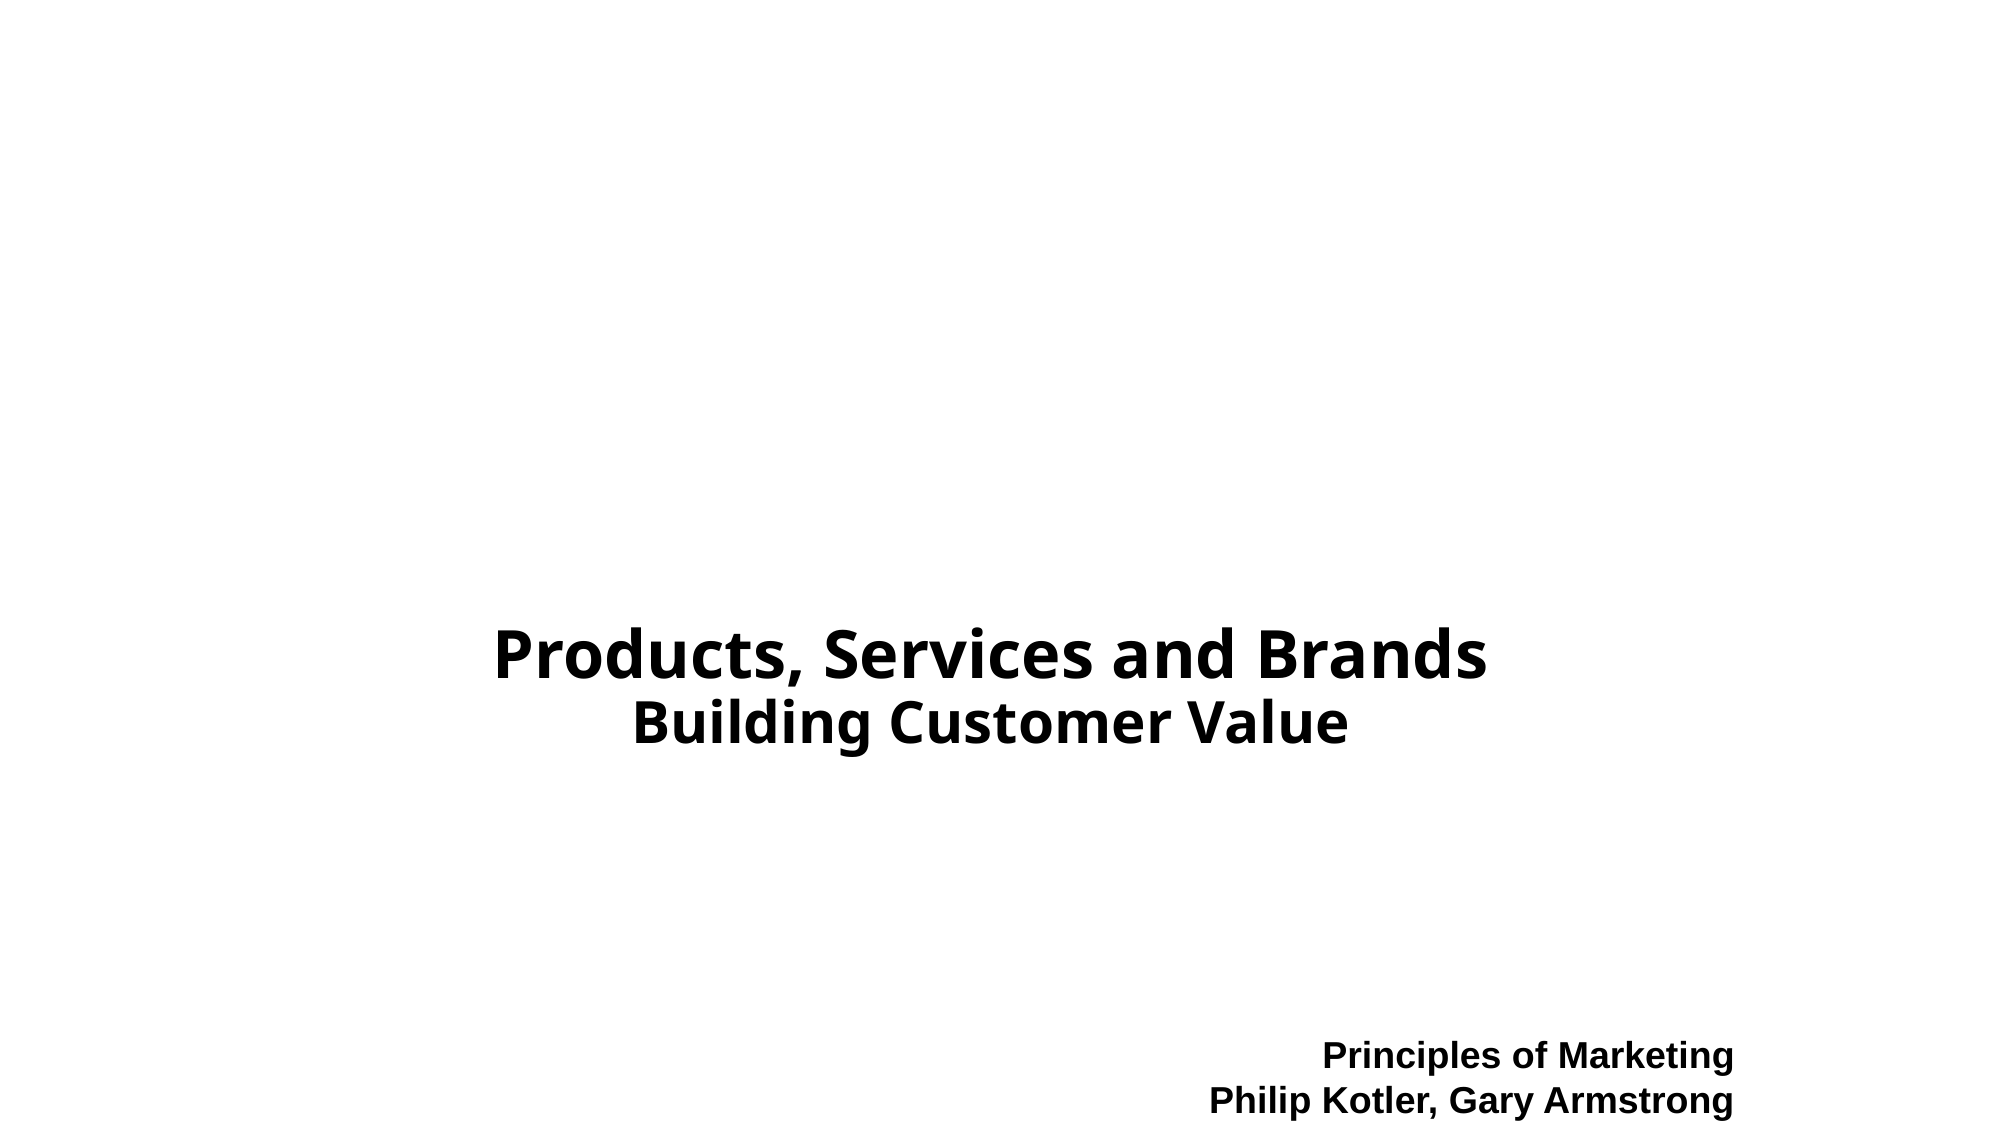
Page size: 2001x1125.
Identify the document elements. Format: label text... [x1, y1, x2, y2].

title Chapter 8 Products, Services and Brands Building Customer Value [303, 288, 1679, 764]
text_box Principles of Marketing Philip Kotler, Gary Armstrong [999, 1023, 1750, 1125]
